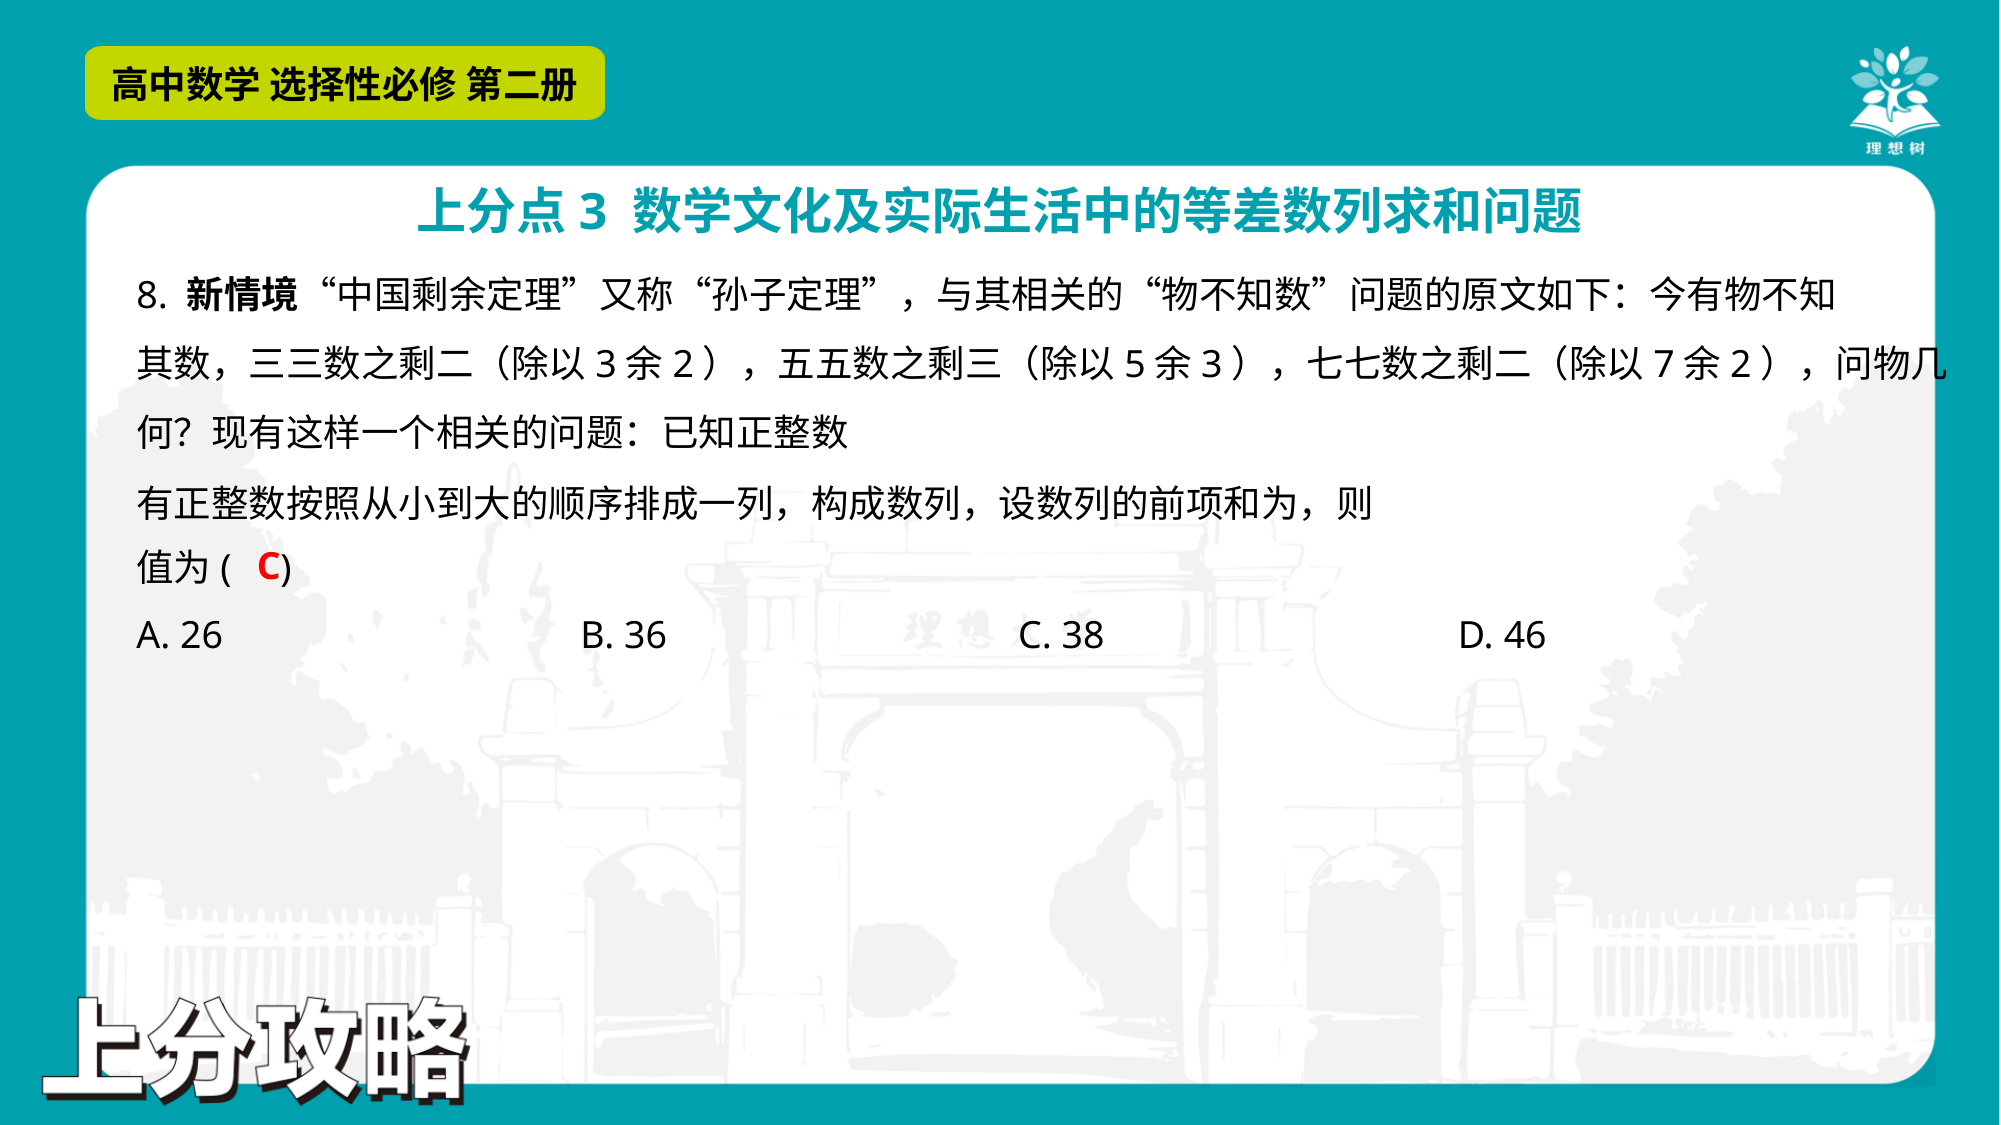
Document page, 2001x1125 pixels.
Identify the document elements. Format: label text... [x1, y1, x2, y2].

text_box A. 26 B. 36 C. 38 D. 46 [136, 589, 1865, 649]
picture [0, 0, 2000, 1125]
text_box C [241, 522, 296, 581]
